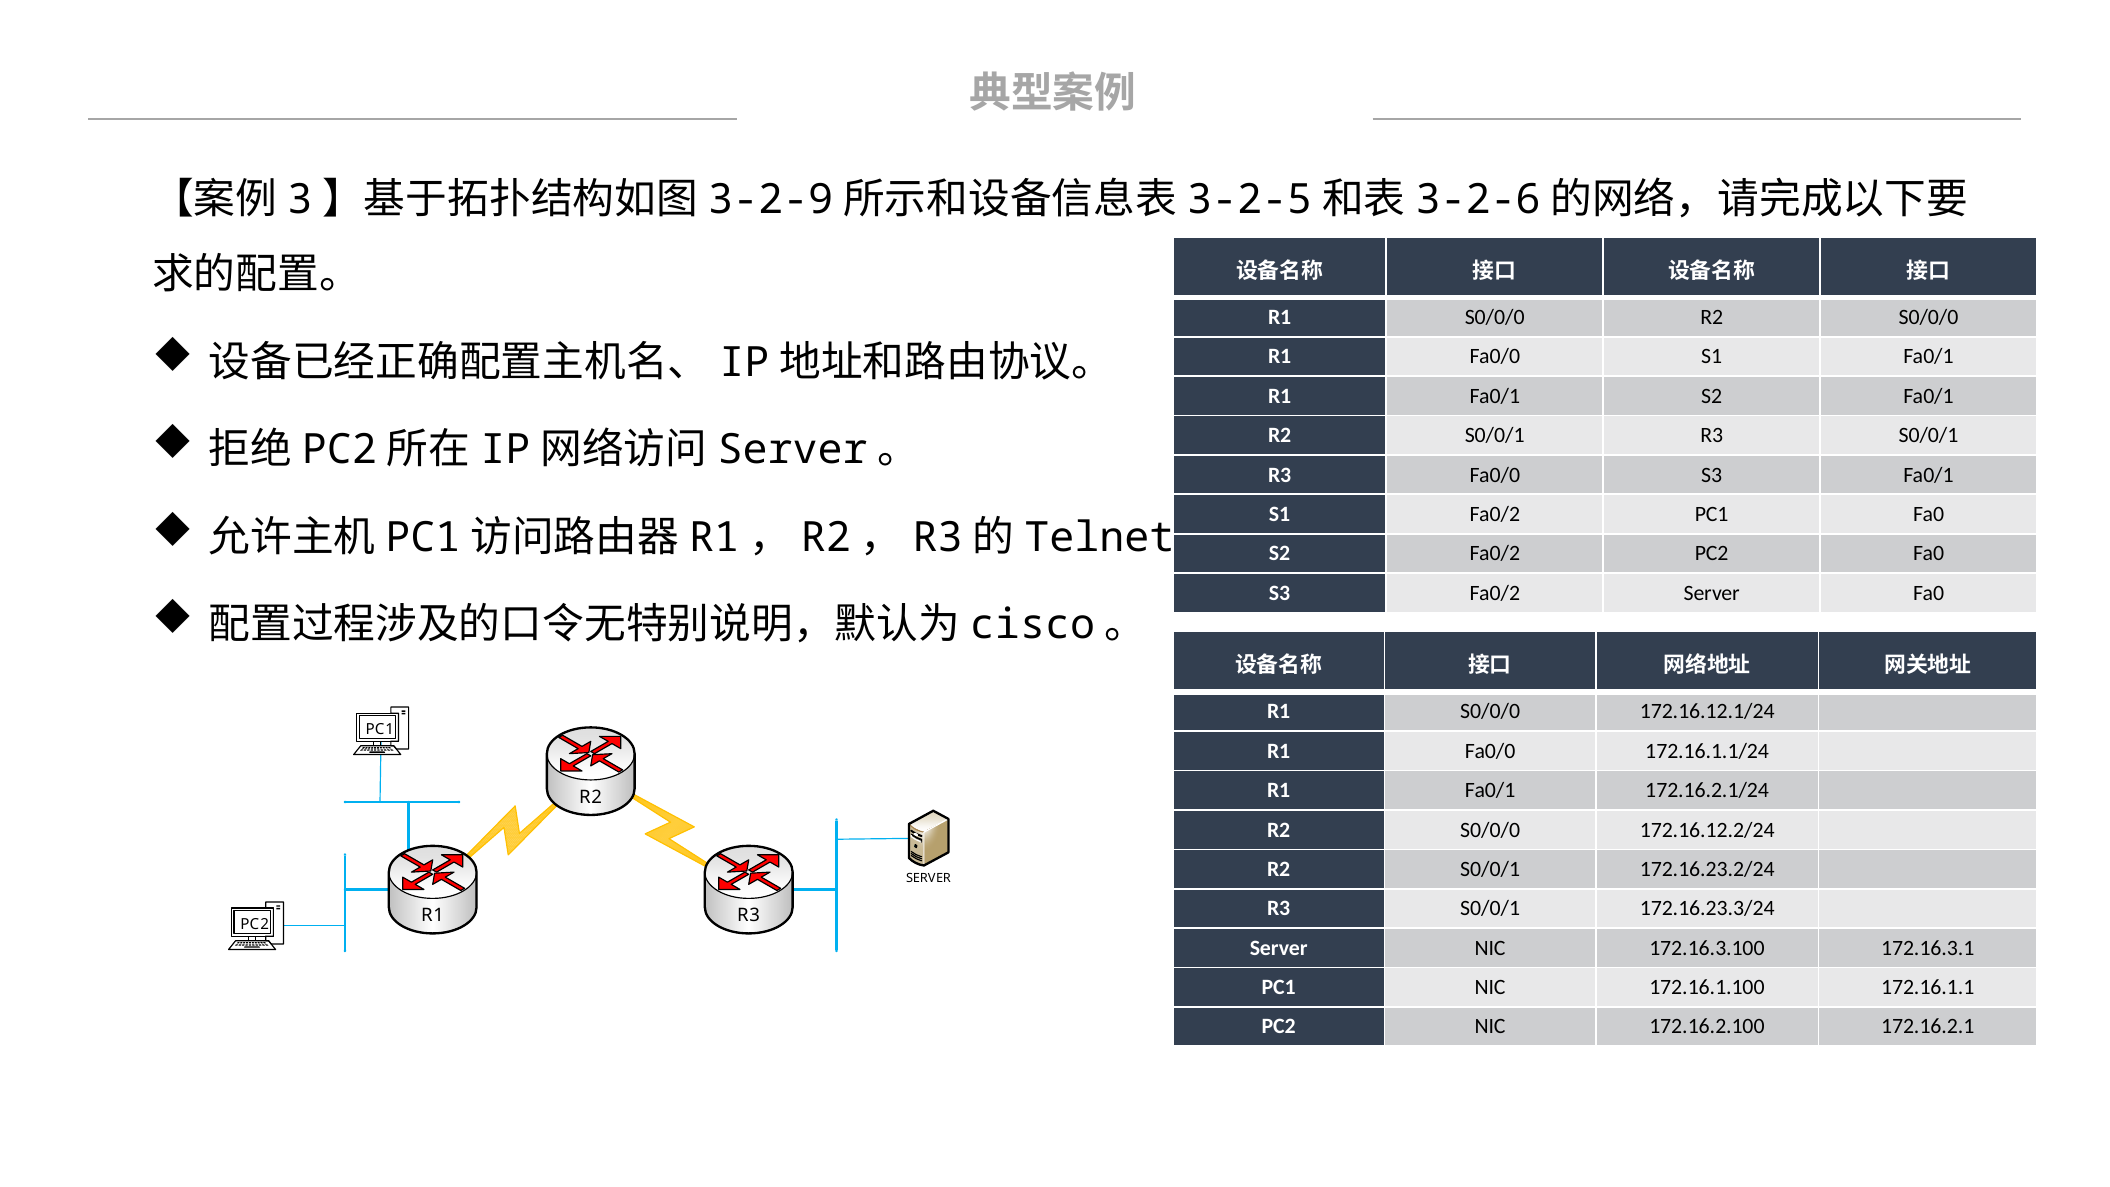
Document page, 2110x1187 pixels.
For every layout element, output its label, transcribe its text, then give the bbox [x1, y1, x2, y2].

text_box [226, 701, 960, 985]
table_cell R3 [1604, 416, 1819, 454]
table_cell R3 [1174, 456, 1385, 493]
table_cell Fa0/0 [1385, 732, 1595, 770]
text_box 典型案例 [728, 65, 1377, 116]
table_cell NIC [1385, 968, 1595, 1006]
table_header 设备名称 [1174, 238, 1385, 295]
table_cell R3 [1174, 890, 1384, 927]
table_cell R2 [1604, 300, 1819, 336]
table_cell [1819, 811, 2036, 849]
table_cell Fa0/2 [1387, 495, 1602, 533]
table_cell S2 [1174, 535, 1385, 572]
table_cell Server [1604, 574, 1819, 612]
table_cell PC1 [1174, 968, 1384, 1006]
table_cell NIC [1385, 1008, 1595, 1045]
table_cell R2 [1174, 811, 1384, 849]
table_header 接口 [1821, 238, 2036, 295]
table_cell Fa0/1 [1821, 338, 2036, 375]
table_cell [1819, 771, 2036, 809]
table_cell PC1 [1604, 495, 1819, 533]
table_cell 172.16.1.100 [1597, 968, 1818, 1006]
table_cell 172.16.2.100 [1597, 1008, 1818, 1045]
table_cell S1 [1604, 338, 1819, 375]
table_cell R1 [1174, 771, 1384, 809]
table_cell R1 [1174, 377, 1385, 415]
table_header 网关地址 [1819, 632, 2036, 689]
table_cell S0/0/0 [1385, 695, 1595, 730]
table_cell R2 [1174, 416, 1385, 454]
table_cell S0/0/1 [1385, 890, 1595, 927]
table_cell S1 [1174, 495, 1385, 533]
table_cell 172.16.1.1/24 [1597, 732, 1818, 770]
table_cell Server [1174, 929, 1384, 967]
table_cell Fa0/1 [1385, 771, 1595, 809]
table_cell PC2 [1604, 535, 1819, 572]
table_cell 172.16.3.1 [1819, 929, 2036, 967]
table_cell Fa0/1 [1387, 377, 1602, 415]
table_cell R1 [1174, 300, 1385, 336]
table_cell Fa0/1 [1821, 377, 2036, 415]
table_cell Fa0/2 [1387, 535, 1602, 572]
table_cell 172.16.3.100 [1597, 929, 1818, 967]
table_cell S0/0/0 [1821, 300, 2036, 336]
table_header 设备名称 [1174, 632, 1384, 689]
table_cell S0/0/1 [1385, 850, 1595, 888]
table_cell S3 [1174, 574, 1385, 612]
table_cell S0/0/1 [1387, 416, 1602, 454]
table_cell 172.16.2.1/24 [1597, 771, 1818, 809]
table_header 接口 [1387, 238, 1602, 295]
table_cell Fa0/0 [1387, 338, 1602, 375]
table_cell 172.16.23.2/24 [1597, 850, 1818, 888]
table_cell [1819, 732, 2036, 770]
table_cell 172.16.12.2/24 [1597, 811, 1818, 849]
table_cell [1819, 695, 2036, 730]
table_cell S0/0/1 [1821, 416, 2036, 454]
table_cell Fa0/1 [1821, 456, 2036, 493]
table_cell Fa0/2 [1387, 574, 1602, 612]
table_cell PC2 [1174, 1008, 1384, 1045]
table_cell R1 [1174, 695, 1384, 730]
table_cell S3 [1604, 456, 1819, 493]
table_cell R1 [1174, 732, 1384, 770]
table_header 接口 [1385, 632, 1595, 689]
table_cell S2 [1604, 377, 1819, 415]
table_cell Fa0 [1821, 495, 2036, 533]
table_cell [1819, 850, 2036, 888]
table_cell Fa0 [1821, 574, 2036, 612]
table_cell 172.16.23.3/24 [1597, 890, 1818, 927]
table_cell S0/0/0 [1385, 811, 1595, 849]
table_cell 172.16.1.1 [1819, 968, 2036, 1006]
table_header 网络地址 [1597, 632, 1818, 689]
table_cell 172.16.12.1/24 [1597, 695, 1818, 730]
table_cell [1819, 890, 2036, 927]
table_cell S0/0/0 [1387, 300, 1602, 336]
table_cell NIC [1385, 929, 1595, 967]
table_cell R1 [1174, 338, 1385, 375]
table_cell 172.16.2.1 [1819, 1008, 2036, 1045]
table_cell Fa0/0 [1387, 456, 1602, 493]
text_box 【案例3】基于拓扑结构如图3-2-9所示和设备信息表3-2-5和表3-2-6的网络，请完成以下要求的配置。 设备已经正确配置主机名、IP地址和路由协议。 拒绝PC2所在IP网络访问Server。 允许主机PC1访问路由器R1，R2，R3的Telnet服务。 配置过程涉及的口令无特别说明，默认为cisco。 [137, 139, 2021, 655]
table_cell R2 [1174, 850, 1384, 888]
table_cell Fa0 [1821, 535, 2036, 572]
table_header 设备名称 [1604, 238, 1819, 295]
